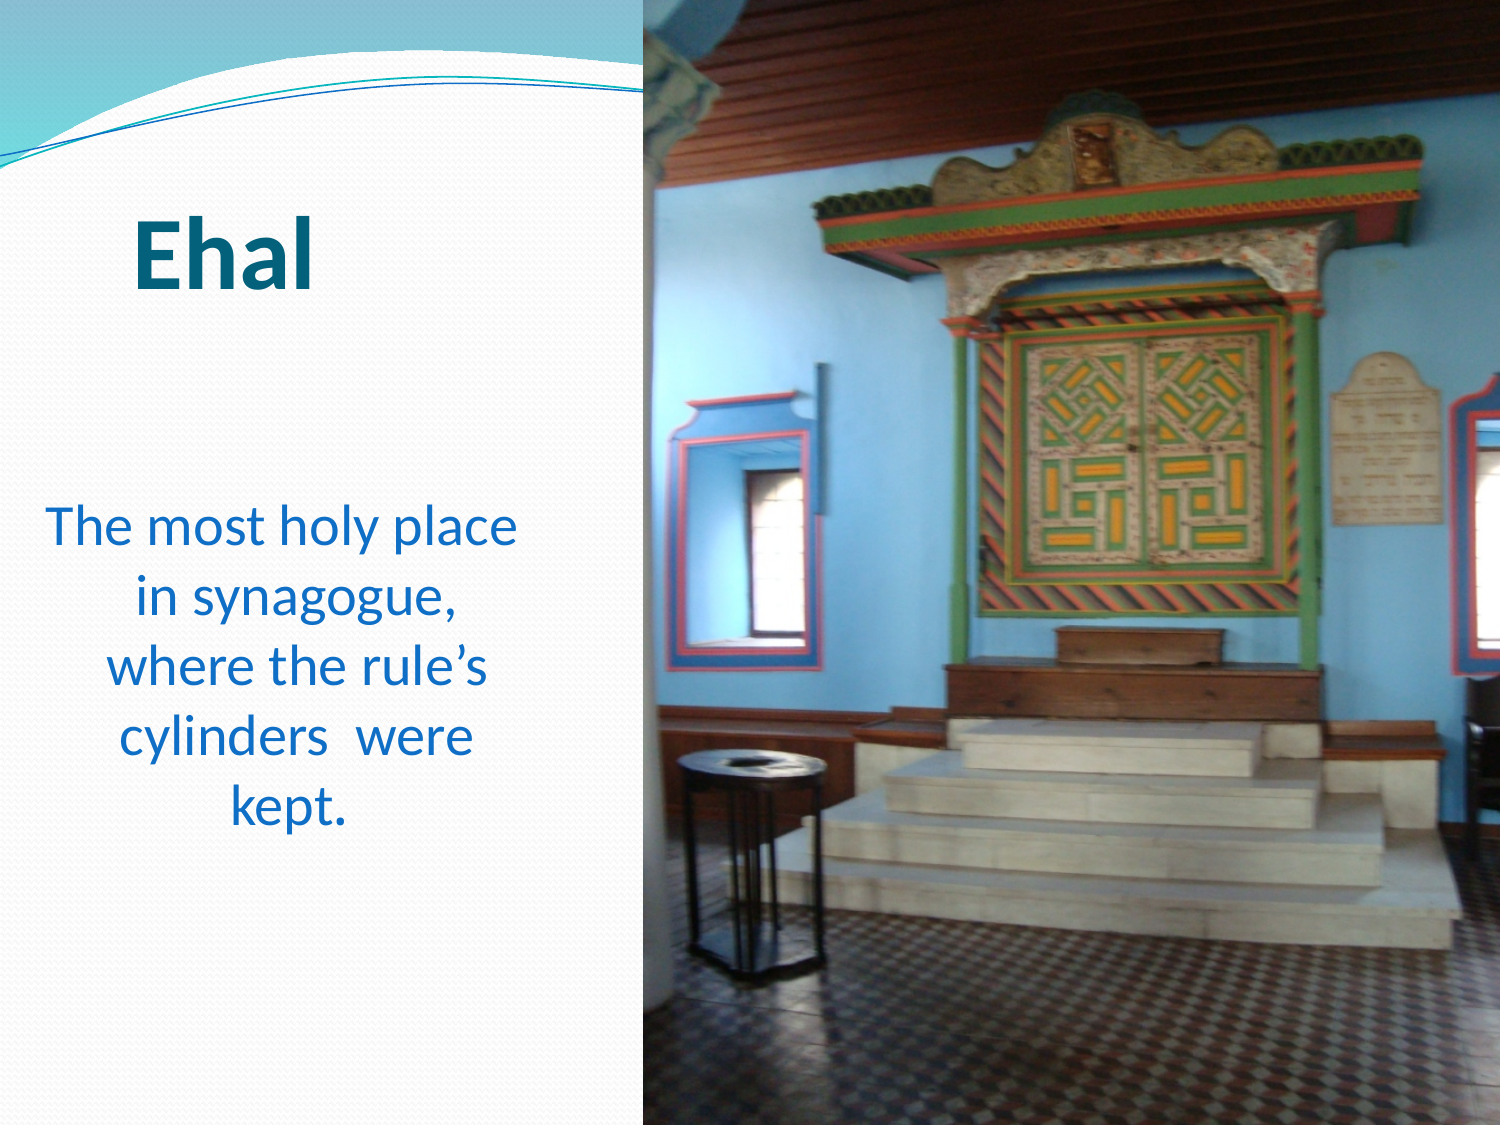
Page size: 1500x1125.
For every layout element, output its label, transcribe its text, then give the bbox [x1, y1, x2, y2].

list The most holy place in synagogue, where the rule’s cylinders were kept. [0, 479, 550, 870]
picture [643, 0, 1500, 1125]
title Ehal [41, 160, 432, 310]
